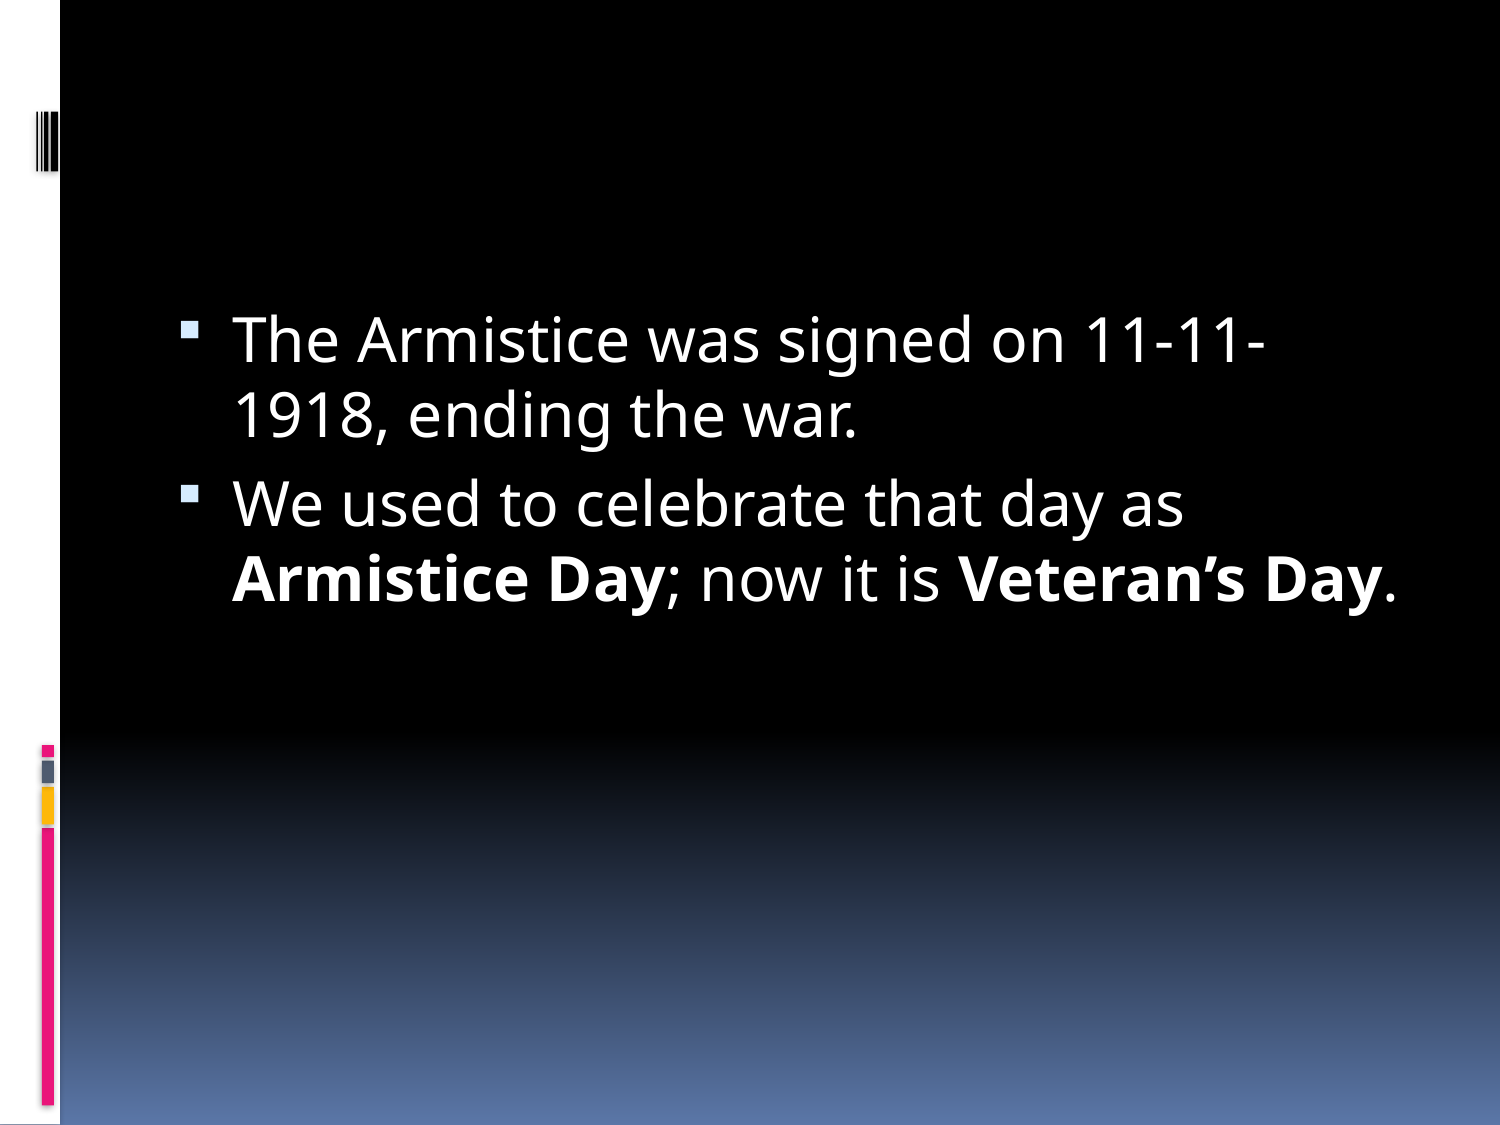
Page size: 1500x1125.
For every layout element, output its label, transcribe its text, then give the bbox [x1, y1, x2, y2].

list The Armistice was signed on 11-11-1918, ending the war. We used to celebrate that day as Armistice Day; now it is Veteran’s Day. [150, 292, 1425, 1043]
